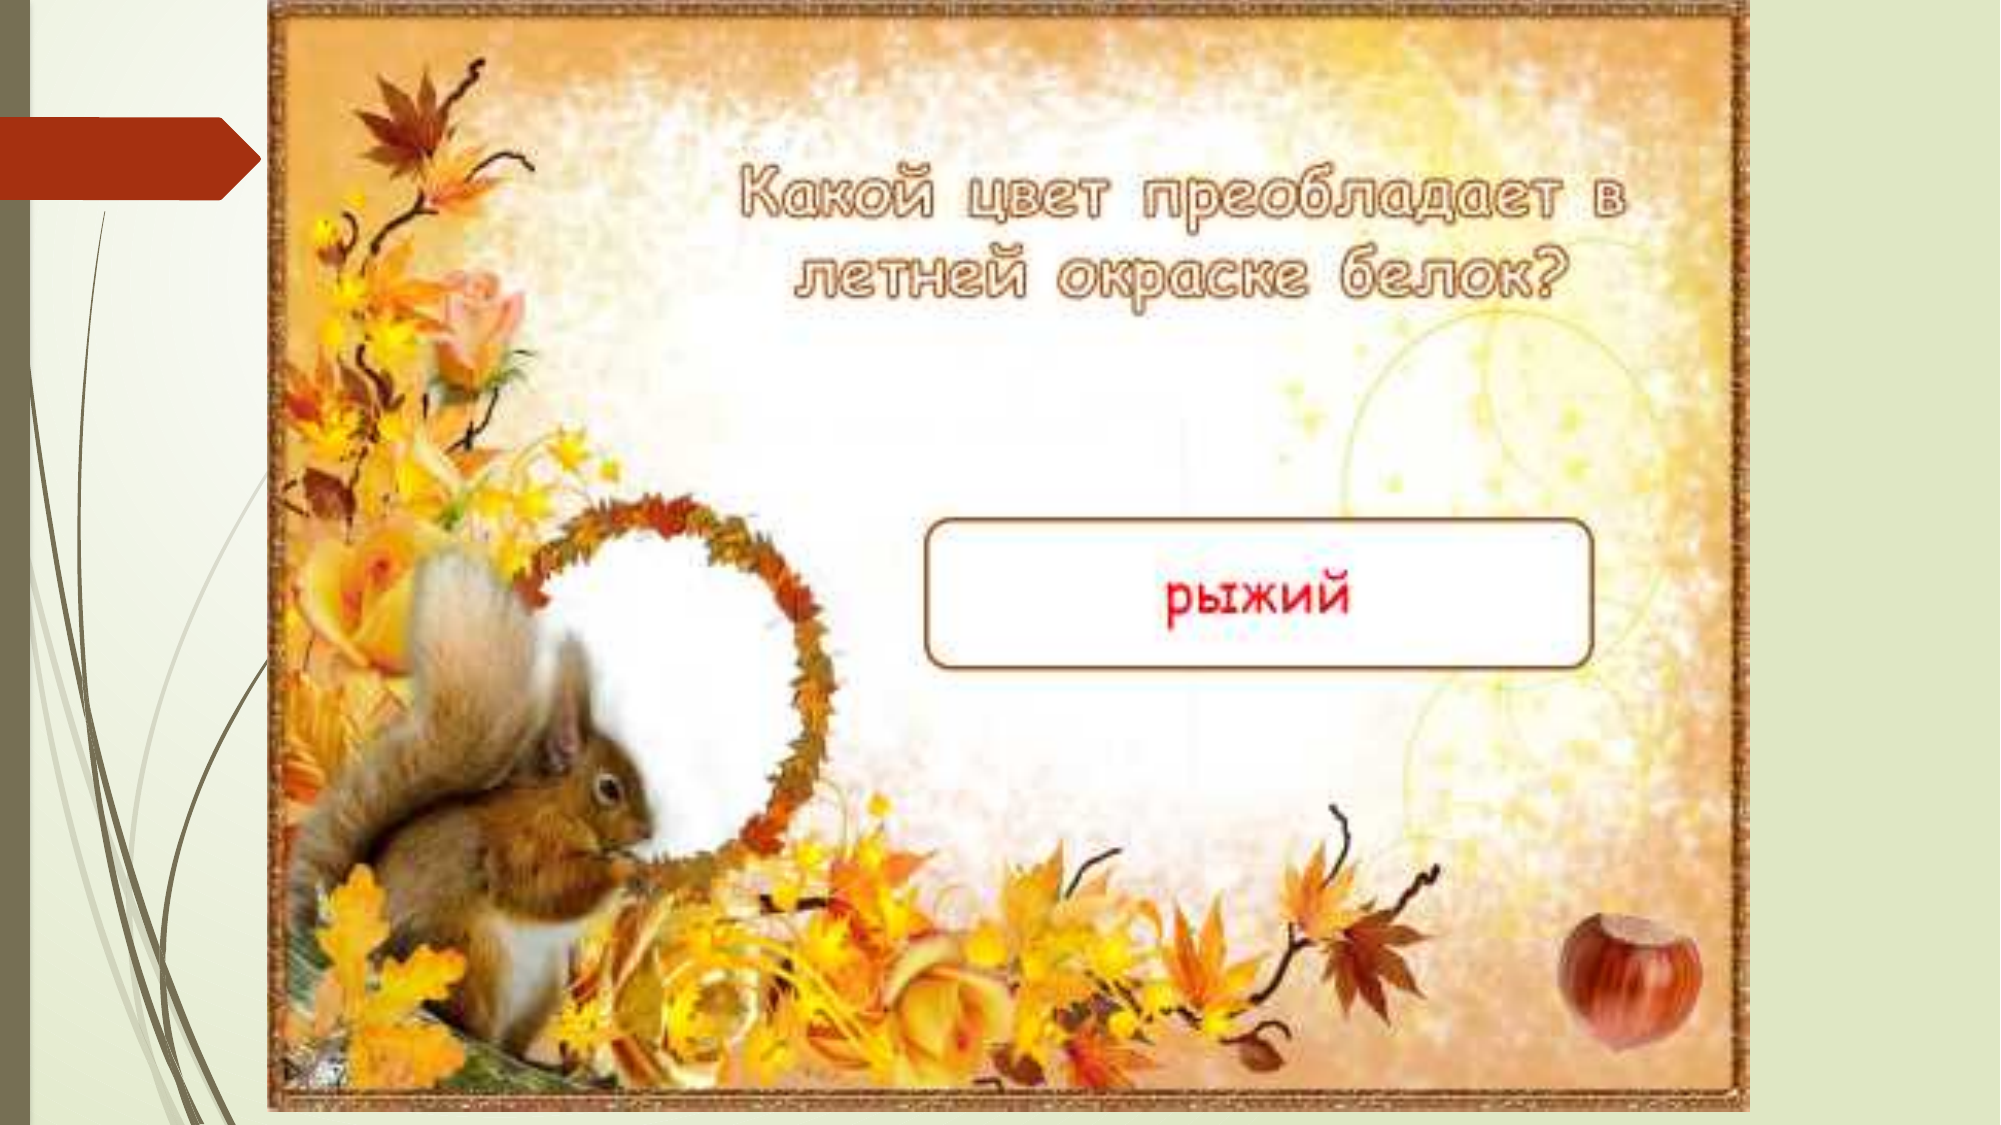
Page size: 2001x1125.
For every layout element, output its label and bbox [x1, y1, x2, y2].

picture [267, 0, 1751, 1112]
